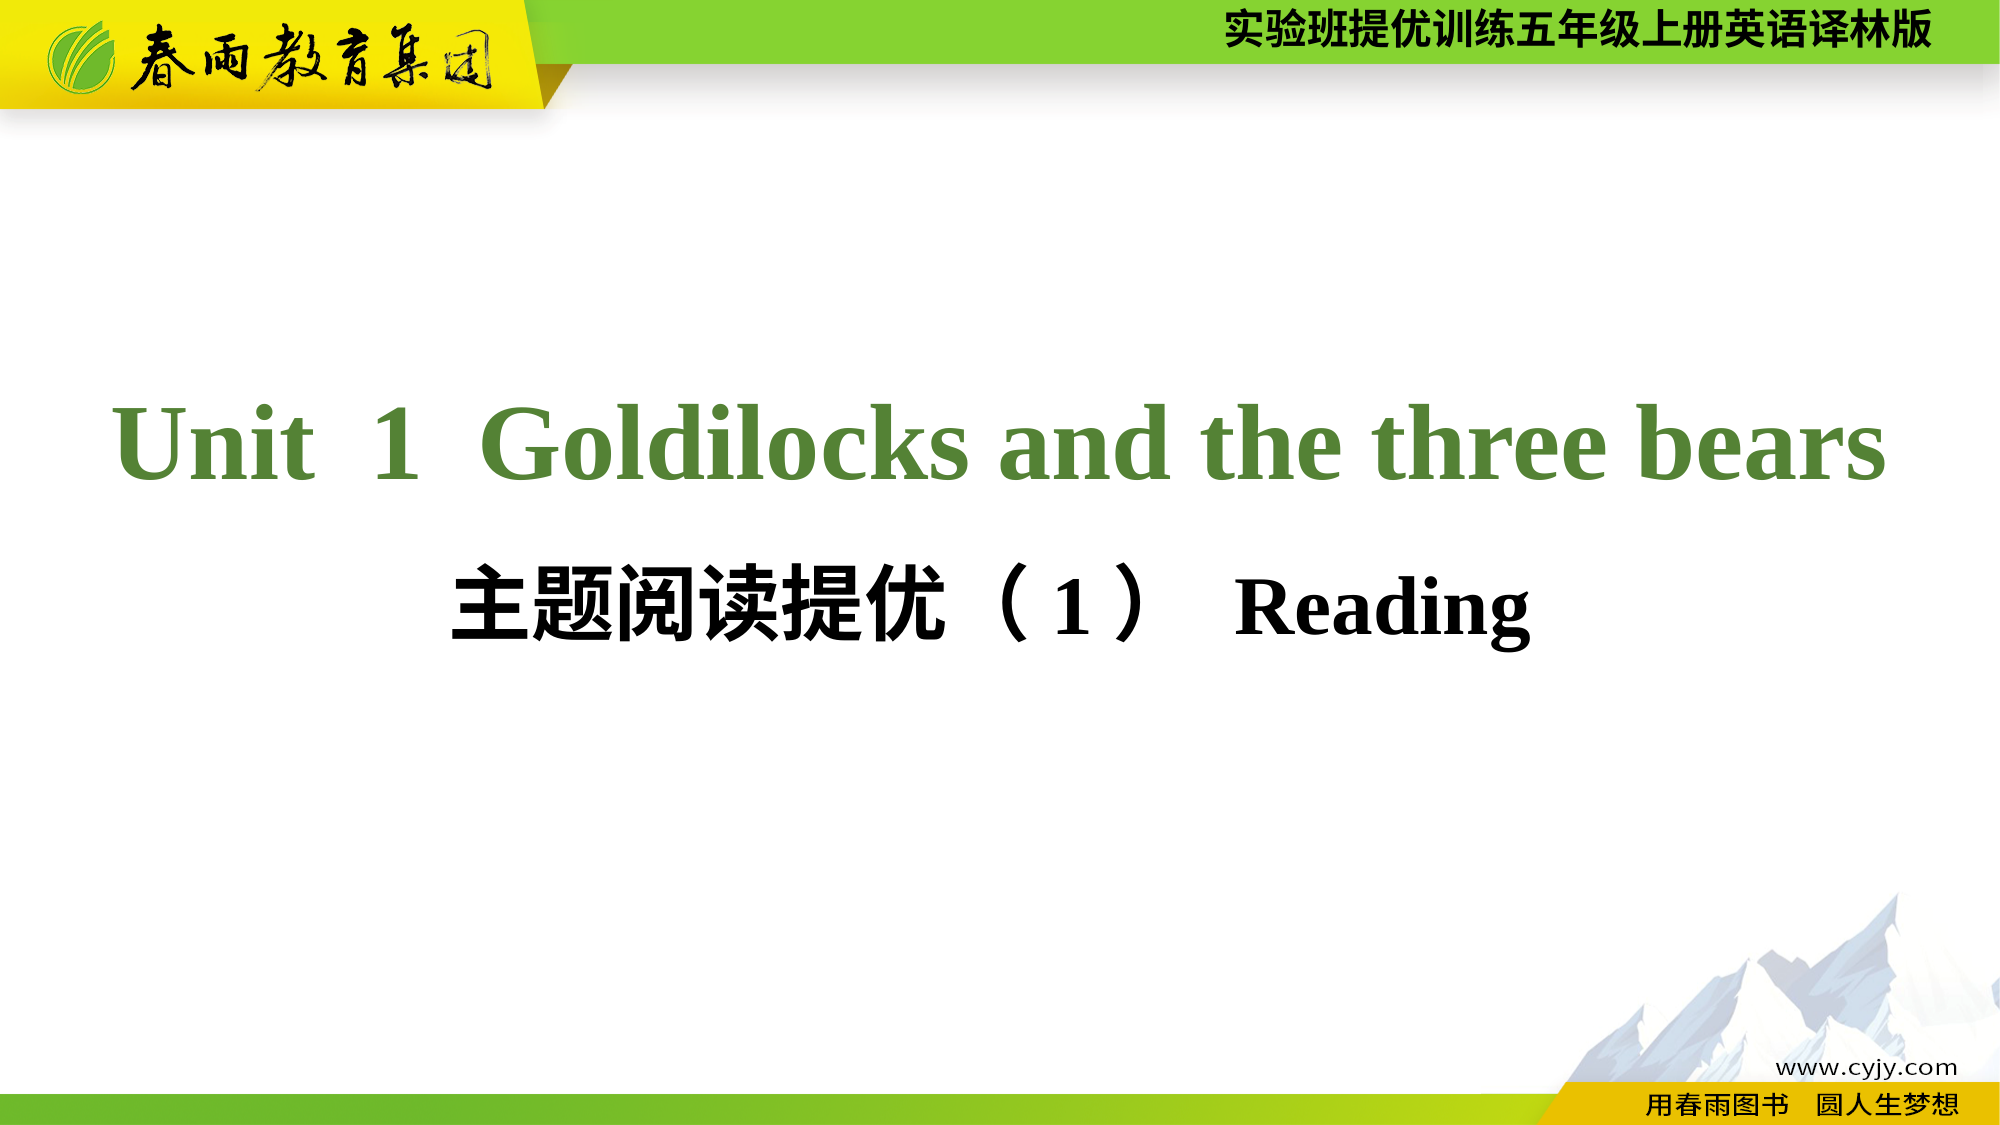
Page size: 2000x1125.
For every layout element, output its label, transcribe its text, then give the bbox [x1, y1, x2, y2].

text_box Unit 1 Goldilocks and the three bears 主题阅读提优（1） Reading [0, 298, 2000, 659]
picture [0, 0, 2000, 298]
picture [0, 659, 2000, 1125]
